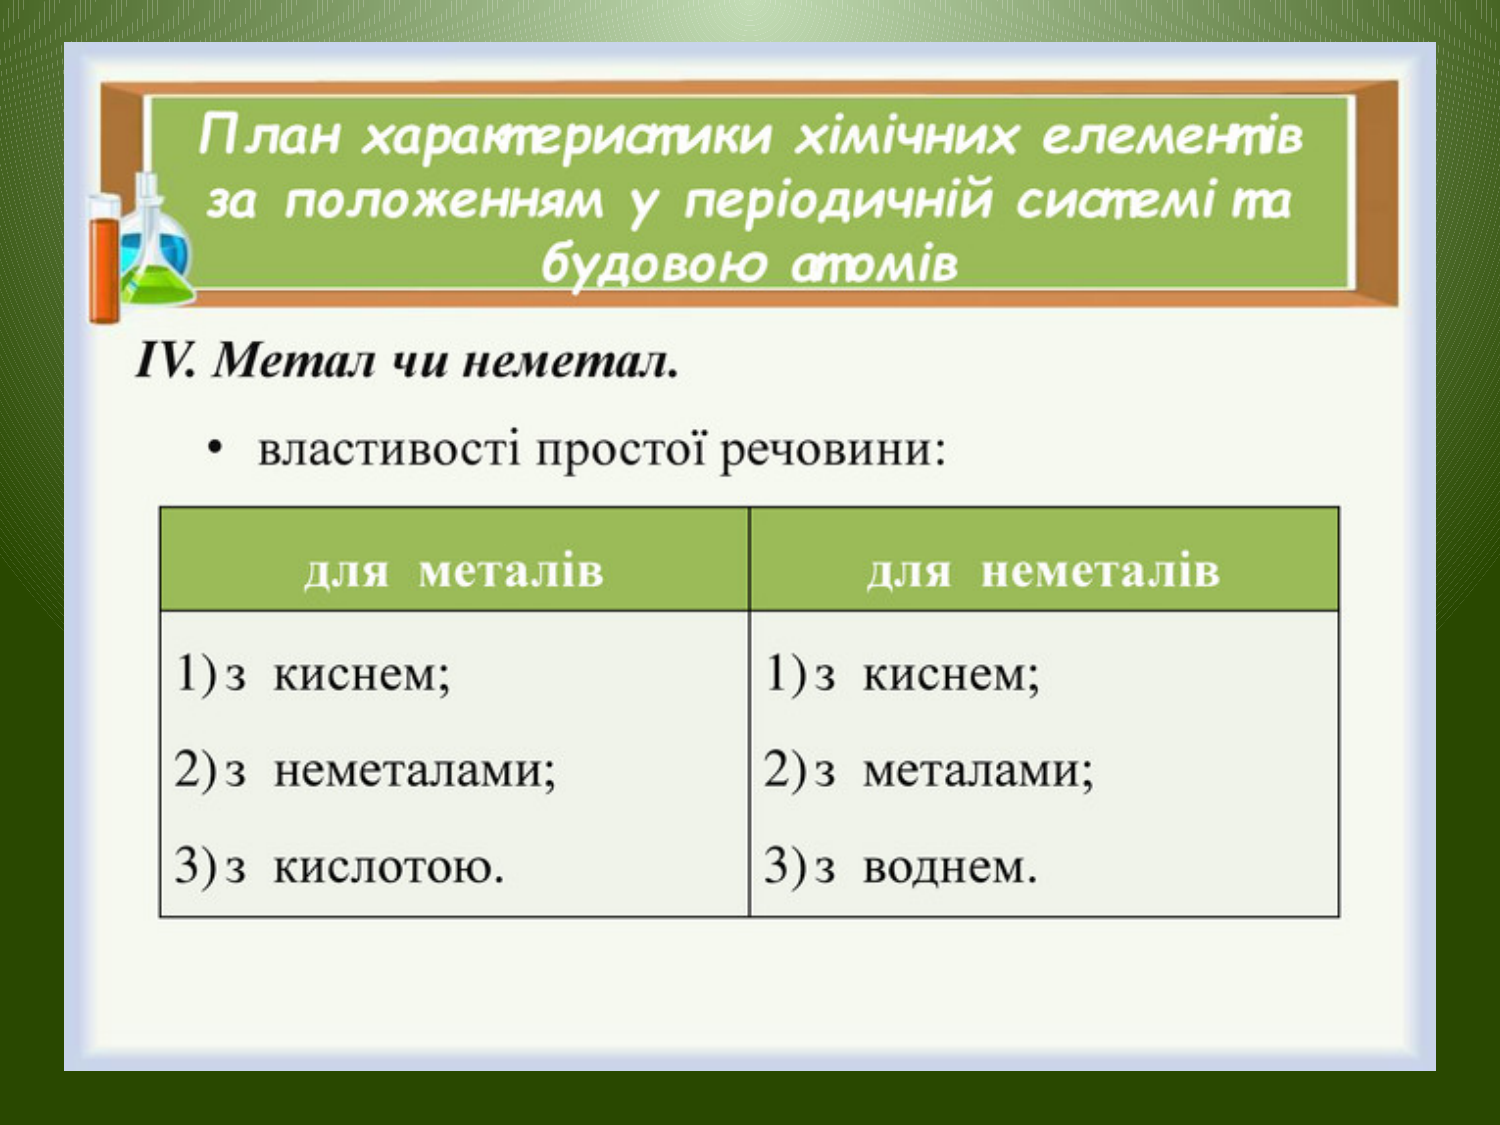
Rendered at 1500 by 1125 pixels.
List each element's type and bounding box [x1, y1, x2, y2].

list [64, 42, 1436, 1071]
